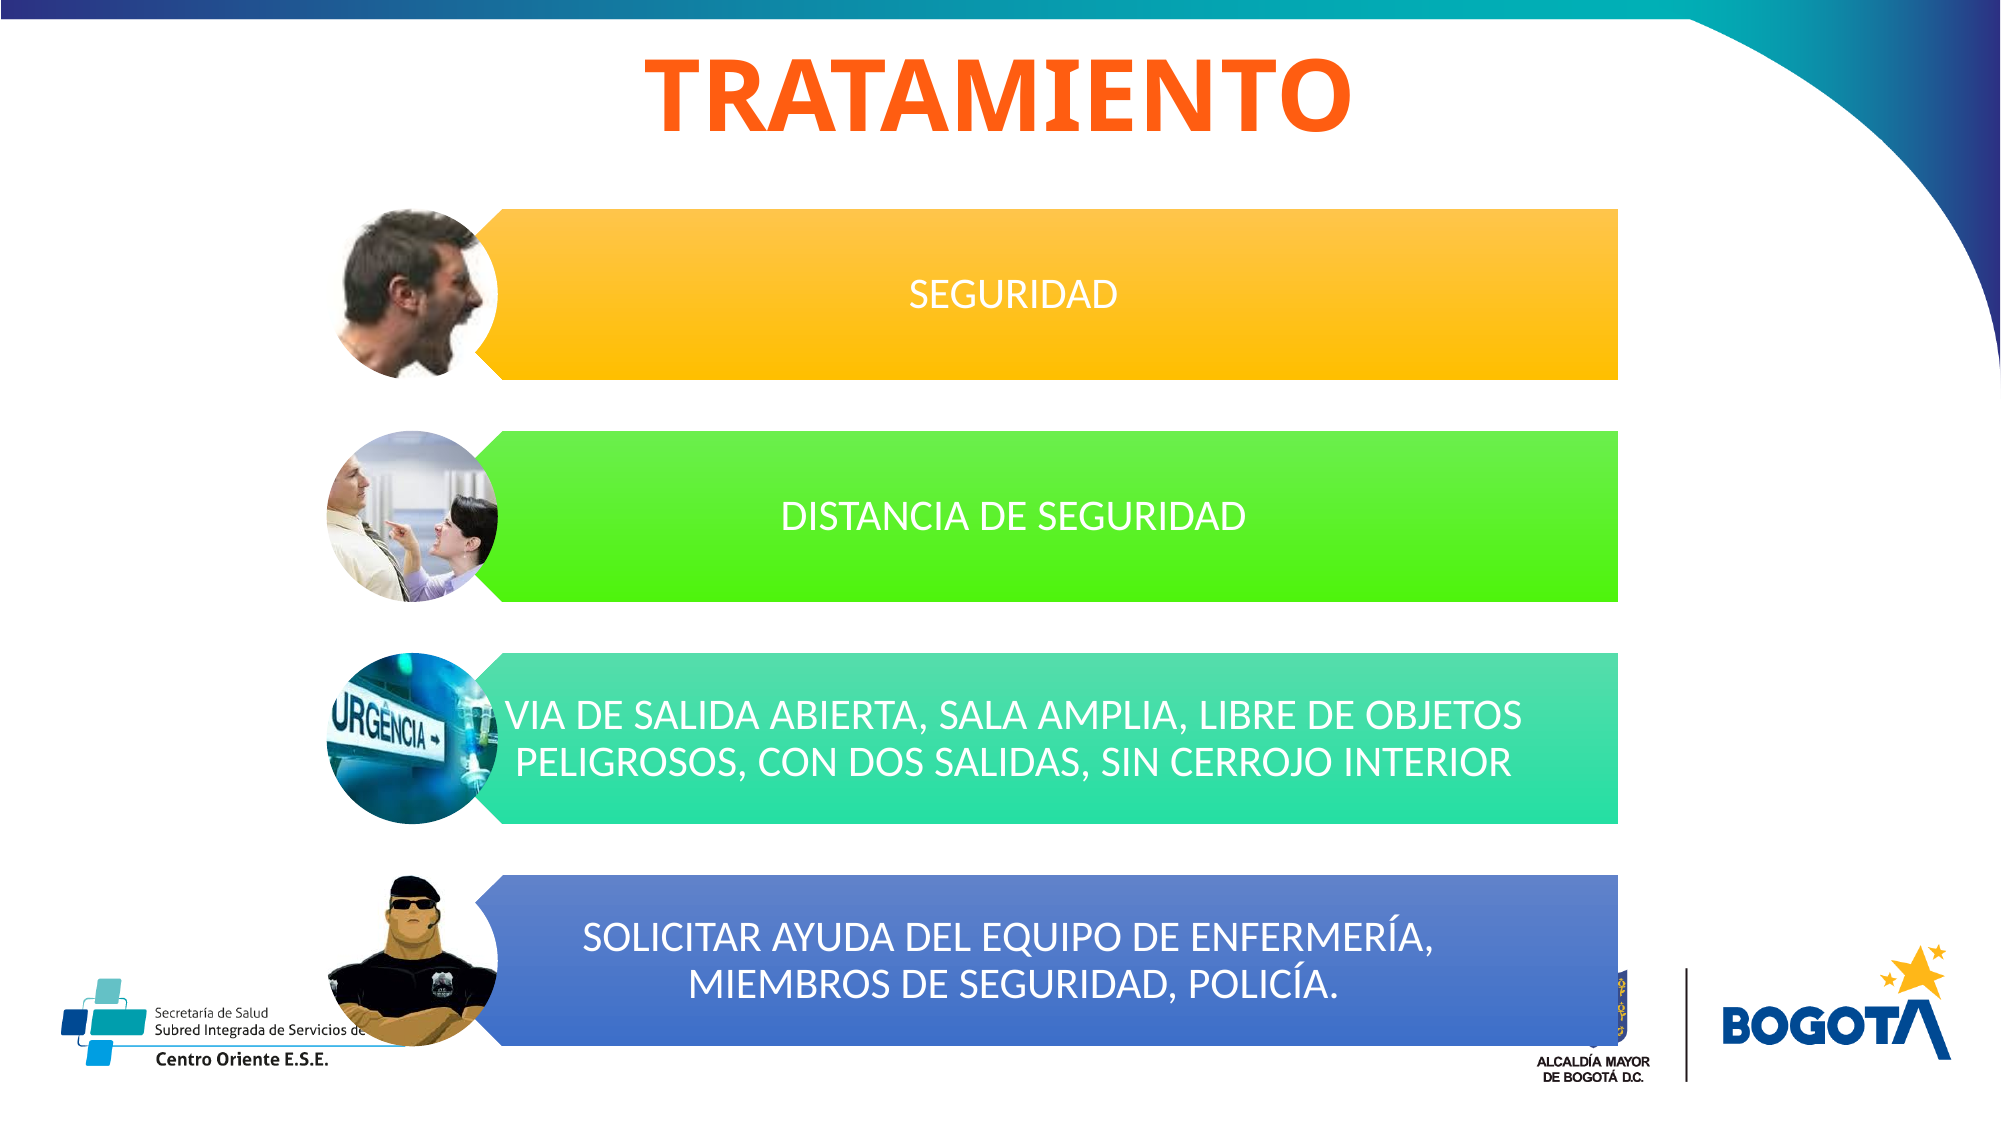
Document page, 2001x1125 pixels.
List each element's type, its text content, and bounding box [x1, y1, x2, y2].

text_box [326, 208, 1709, 1047]
picture [0, 0, 2001, 1125]
text_box TRATAMIENTO [324, 9, 1675, 173]
